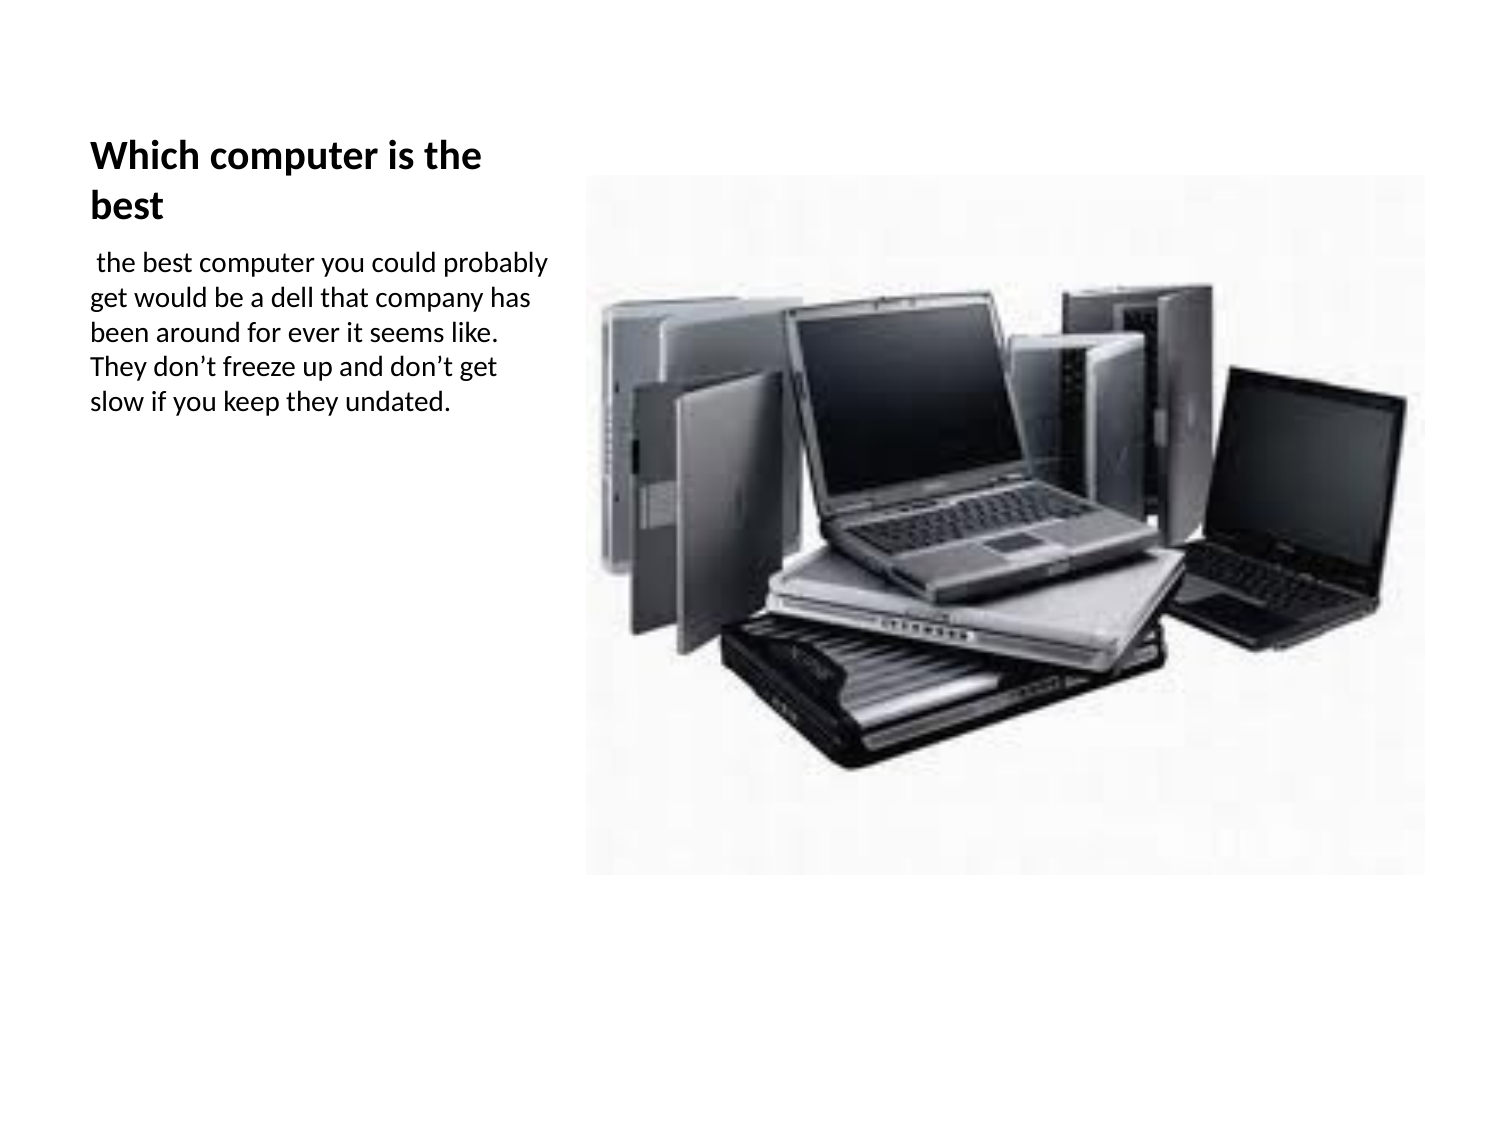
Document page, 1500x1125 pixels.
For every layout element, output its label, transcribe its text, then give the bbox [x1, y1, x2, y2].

title Which computer is the best [75, 44, 569, 235]
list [586, 44, 1426, 1006]
list the best computer you could probably get would be a dell that company has been around for ever it seems like. They don’t freeze up and don’t get slow if you keep they undated. [75, 235, 569, 1005]
